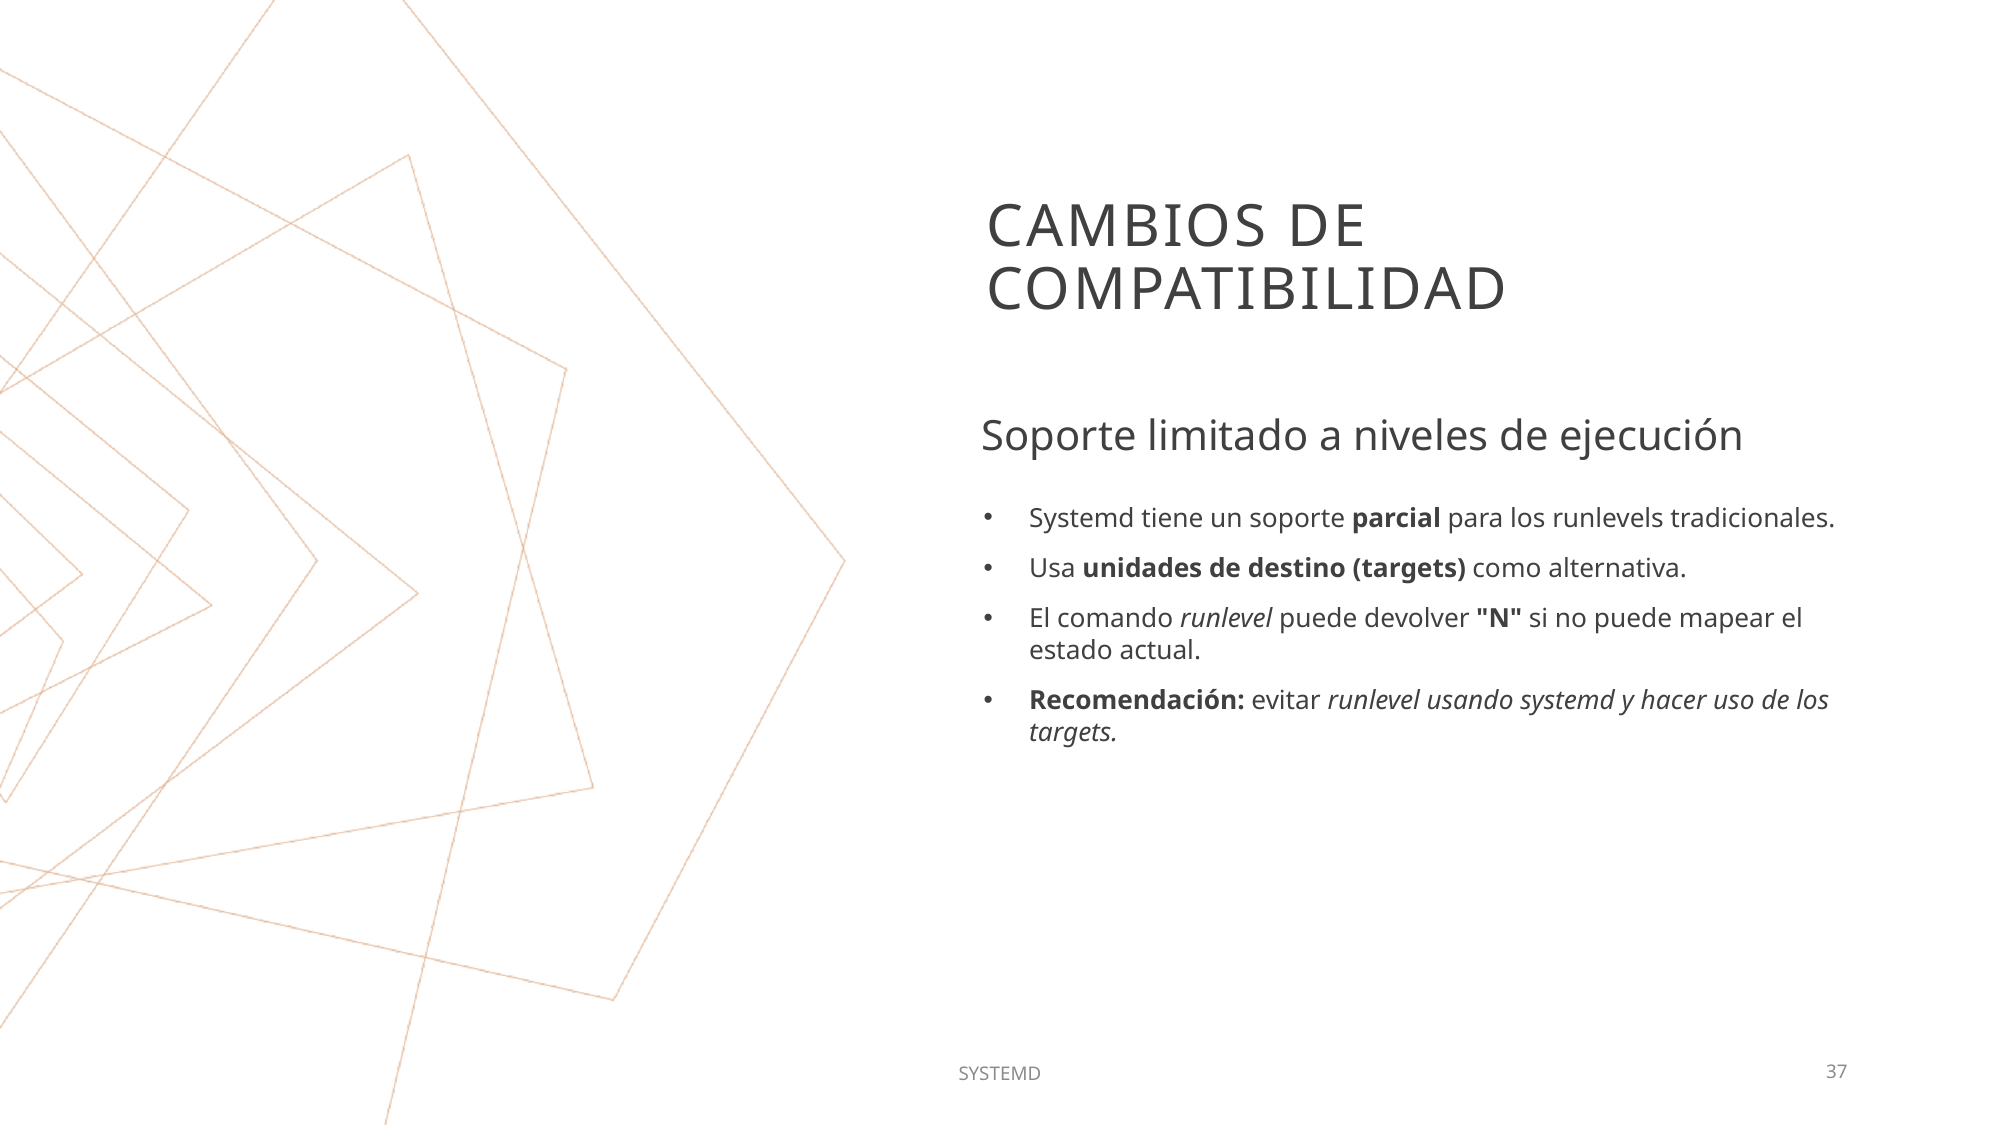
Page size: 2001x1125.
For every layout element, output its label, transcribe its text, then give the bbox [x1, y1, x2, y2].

title CAMBIOS DE COMPATIBILIDAD [971, 189, 1863, 328]
footer SYSTEMD [662, 1042, 1338, 1103]
slide_number 37 [1412, 1042, 1863, 1103]
picture [0, 0, 893, 1125]
text_box Systemd tiene un soporte parcial para los runlevels tradicionales. Usa unidades de destino (targets) como alternativa. El comando runlevel puede devolver "N" si no puede mapear el estado actual. Recomendación: evitar runlevel usando systemd y hacer uso de los targets. [968, 493, 1858, 785]
list Soporte limitado a niveles de ejecución [966, 401, 1858, 493]
